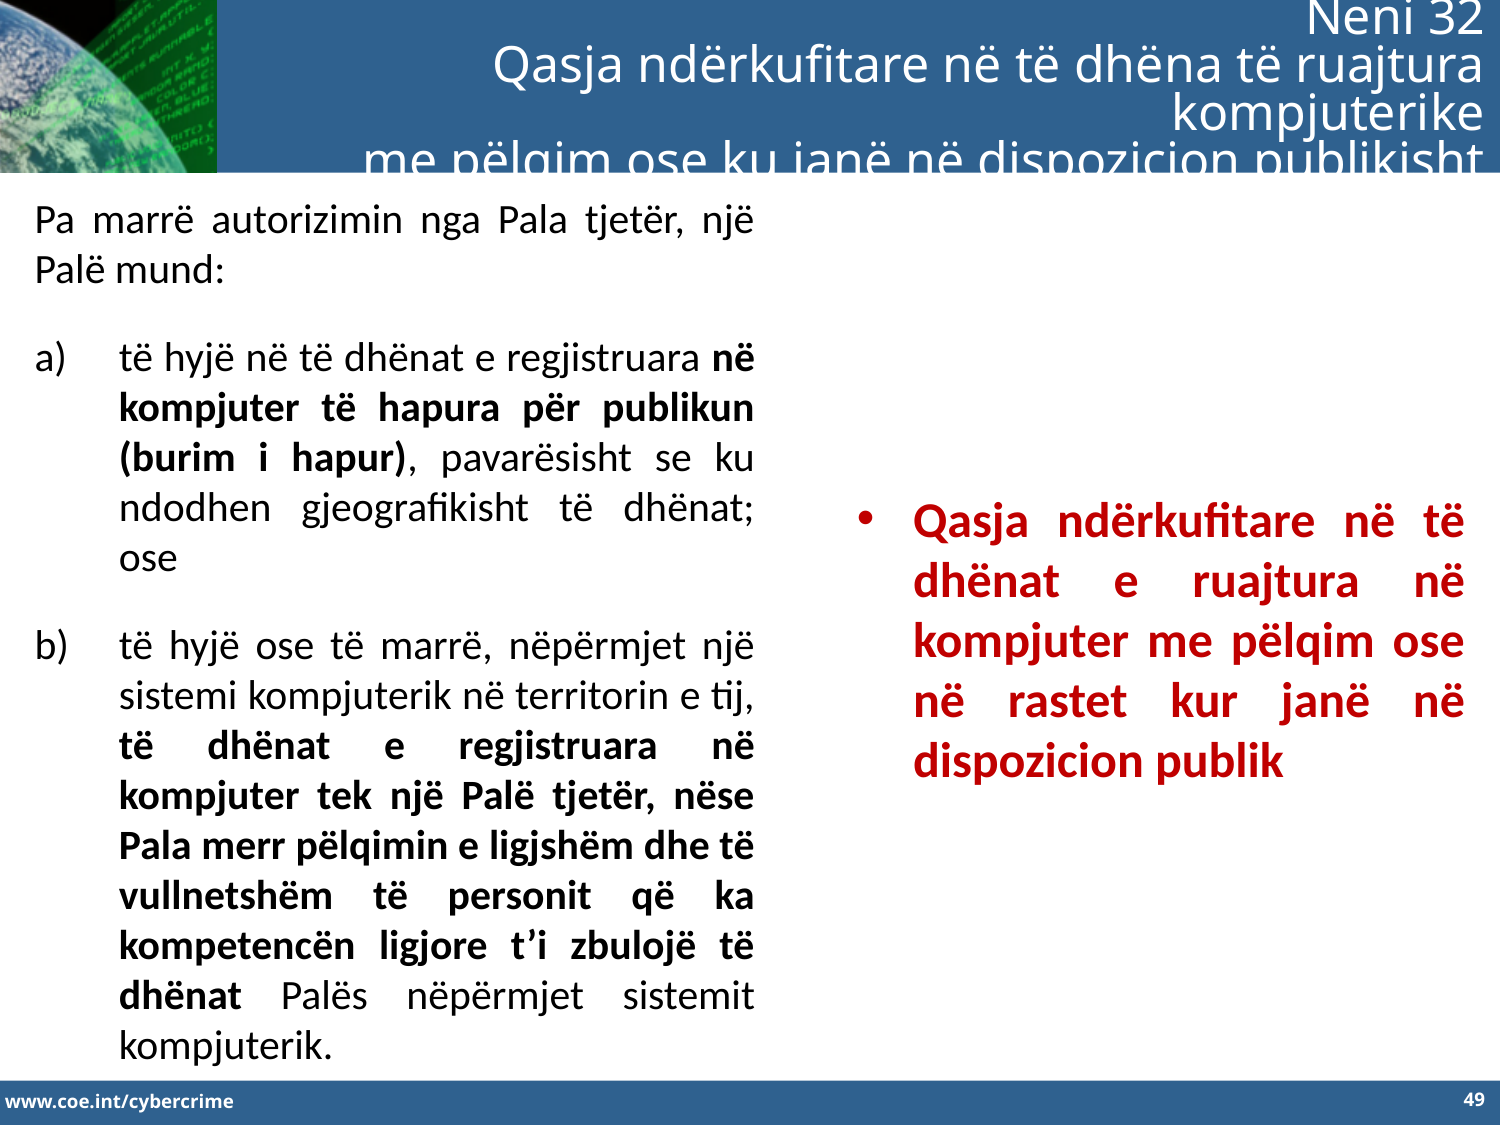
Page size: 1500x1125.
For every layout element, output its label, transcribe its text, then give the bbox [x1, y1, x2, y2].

text_box Neni 32 Qasja ndërkufitare në të dhëna të ruajtura kompjuterike me pëlqim ose ku janë në dispozicion publikisht [271, 16, 1500, 169]
slide_number 49 [1149, 1079, 1500, 1125]
picture [0, 1, 217, 173]
text_box Pa marrë autorizimin nga Pala tjetër, një Palë mund: të hyjë në të dhënat e regjistruara në kompjuter të hapura për publikun (burim i hapur), pavarësisht se ku ndodhen gjeografikisht të dhënat; ose të hyjë ose të marrë, nëpërmjet një sistemi kompjuterik në territorin e tij, të dhënat e regjistruara në kompjuter tek një Palë tjetër, nëse Pala merr pëlqimin e ligjshëm dhe të vullnetshëm të personit që ka kompetencën ligjore t’i zbulojë të dhënat Palës nëpërmjet sistemit kompjuterik. [19, 184, 770, 1075]
text_box Qasja ndërkufitare në të dhënat e ruajtura në kompjuter me pëlqim ose në rastet kur janë në dispozicion publik [842, 480, 1481, 796]
